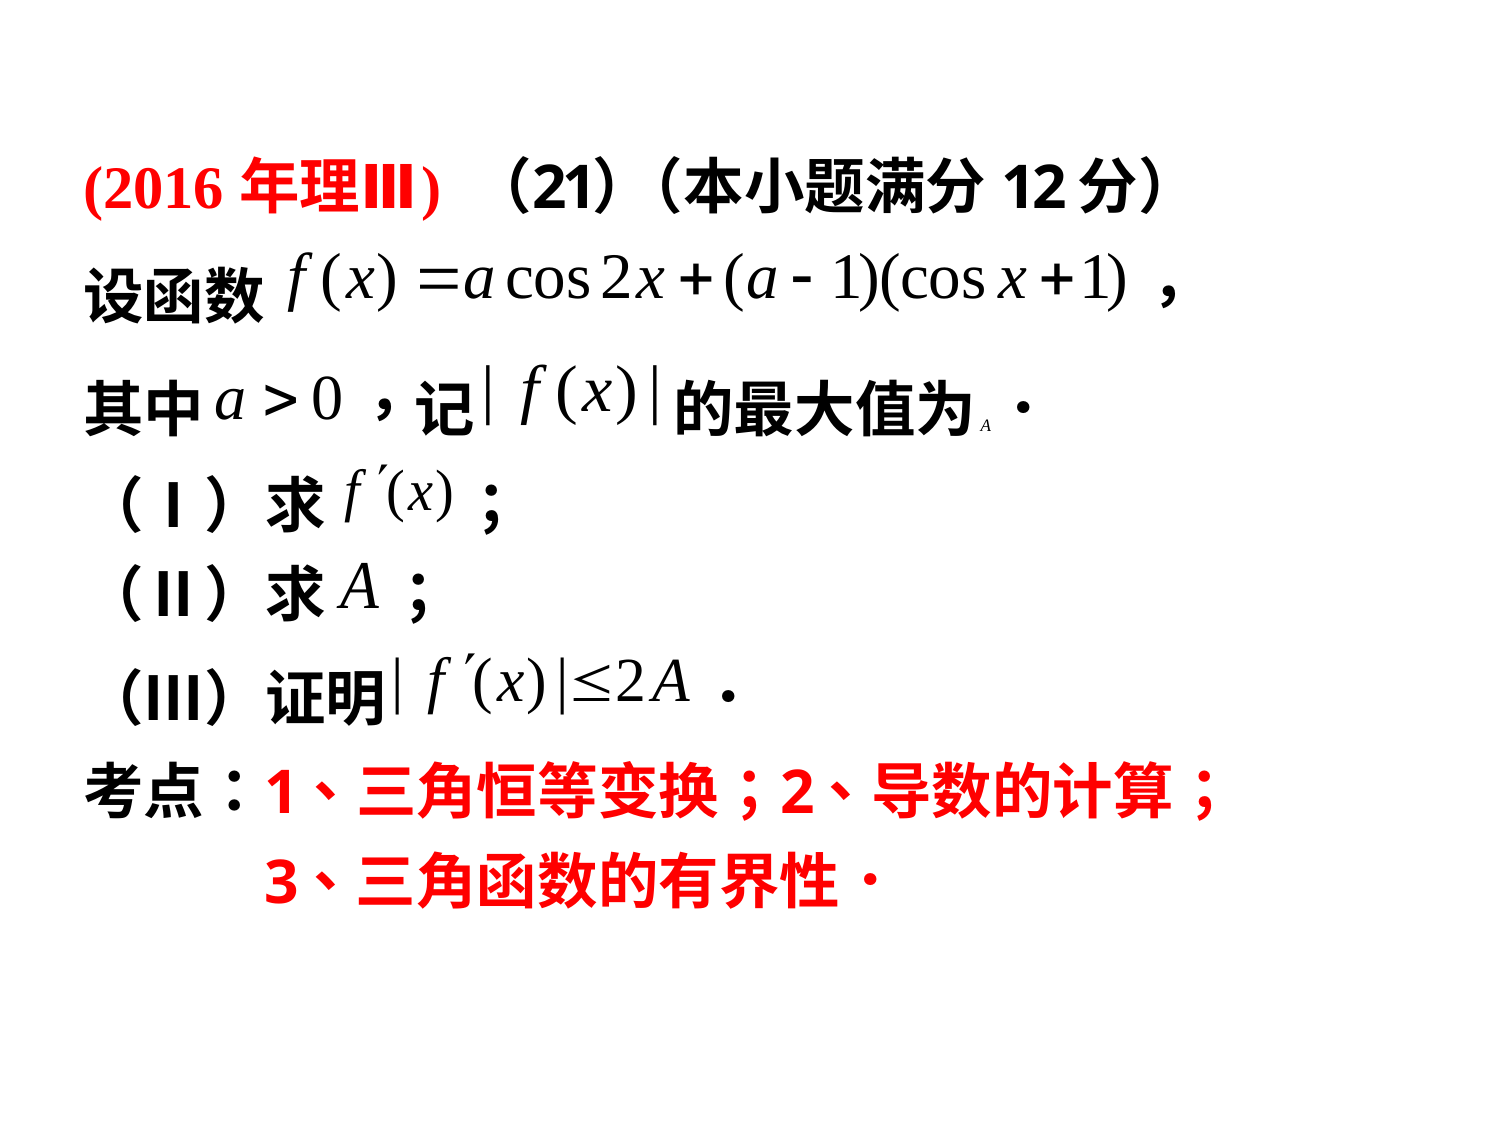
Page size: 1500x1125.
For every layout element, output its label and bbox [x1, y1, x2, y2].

text_box [83, 141, 1423, 954]
